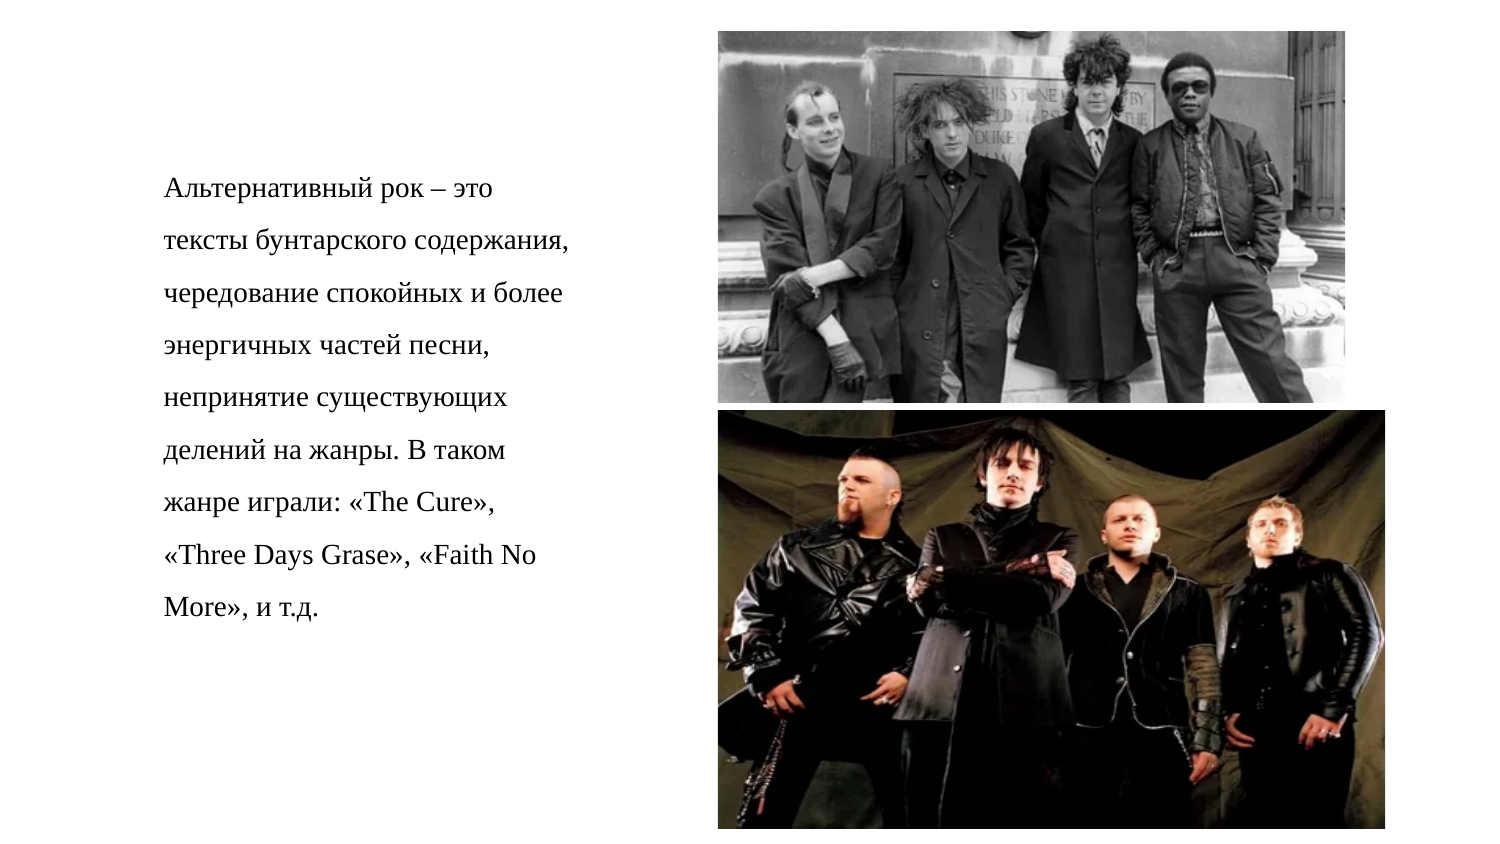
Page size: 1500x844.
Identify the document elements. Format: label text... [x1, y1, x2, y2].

text_box Альтернативный рок – это тексты бунтарского содержания, чередование спокойных и более энергичных частей песни, непринятие существующих делений на жанры. В таком жанре играли: «The Cure», «Three Days Grase», «Faith No More», и т.д. [148, 142, 591, 641]
text_box [717, 31, 1346, 404]
text_box [717, 410, 1386, 829]
